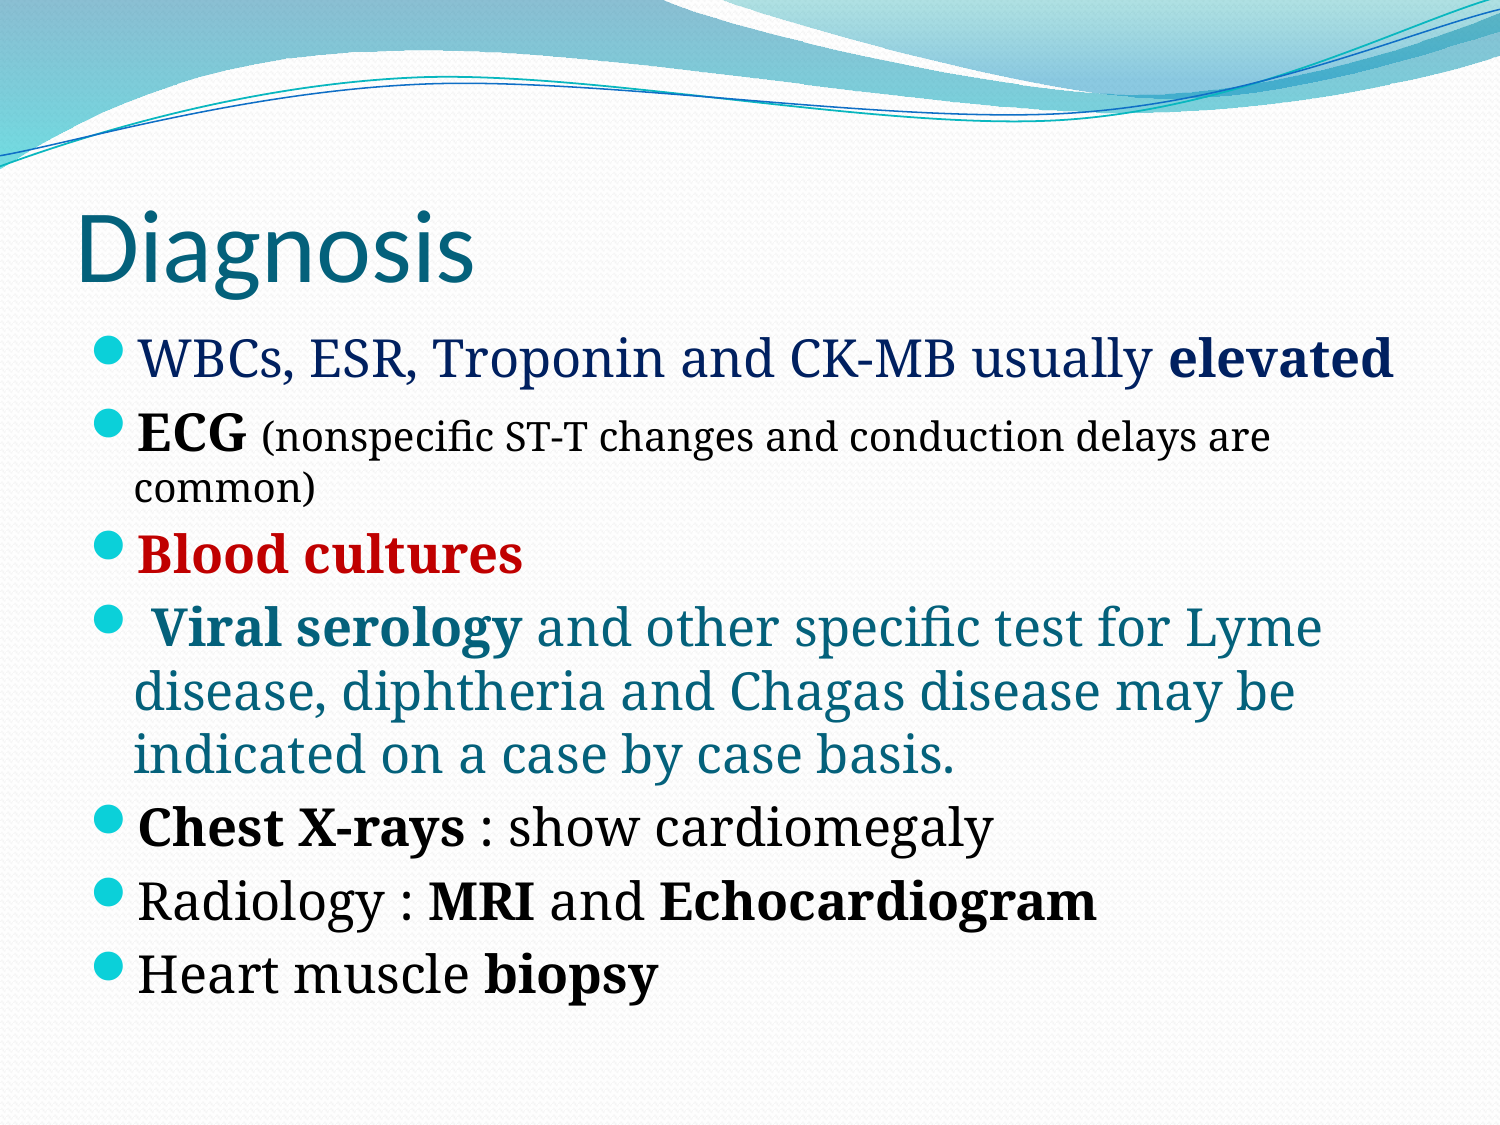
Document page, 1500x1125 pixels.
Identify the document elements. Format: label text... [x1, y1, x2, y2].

title Diagnosis [75, 115, 1425, 303]
list WBCs, ESR, Troponin and CK-MB usually elevated ECG (nonspecific ST-T changes and conduction delays are common) Blood cultures Viral serology and other specific test for Lyme disease, diphtheria and Chagas disease may be indicated on a case by case basis. Chest X-rays : show cardiomegaly Radiology : MRI and Echocardiogram Heart muscle biopsy [75, 317, 1425, 1038]
